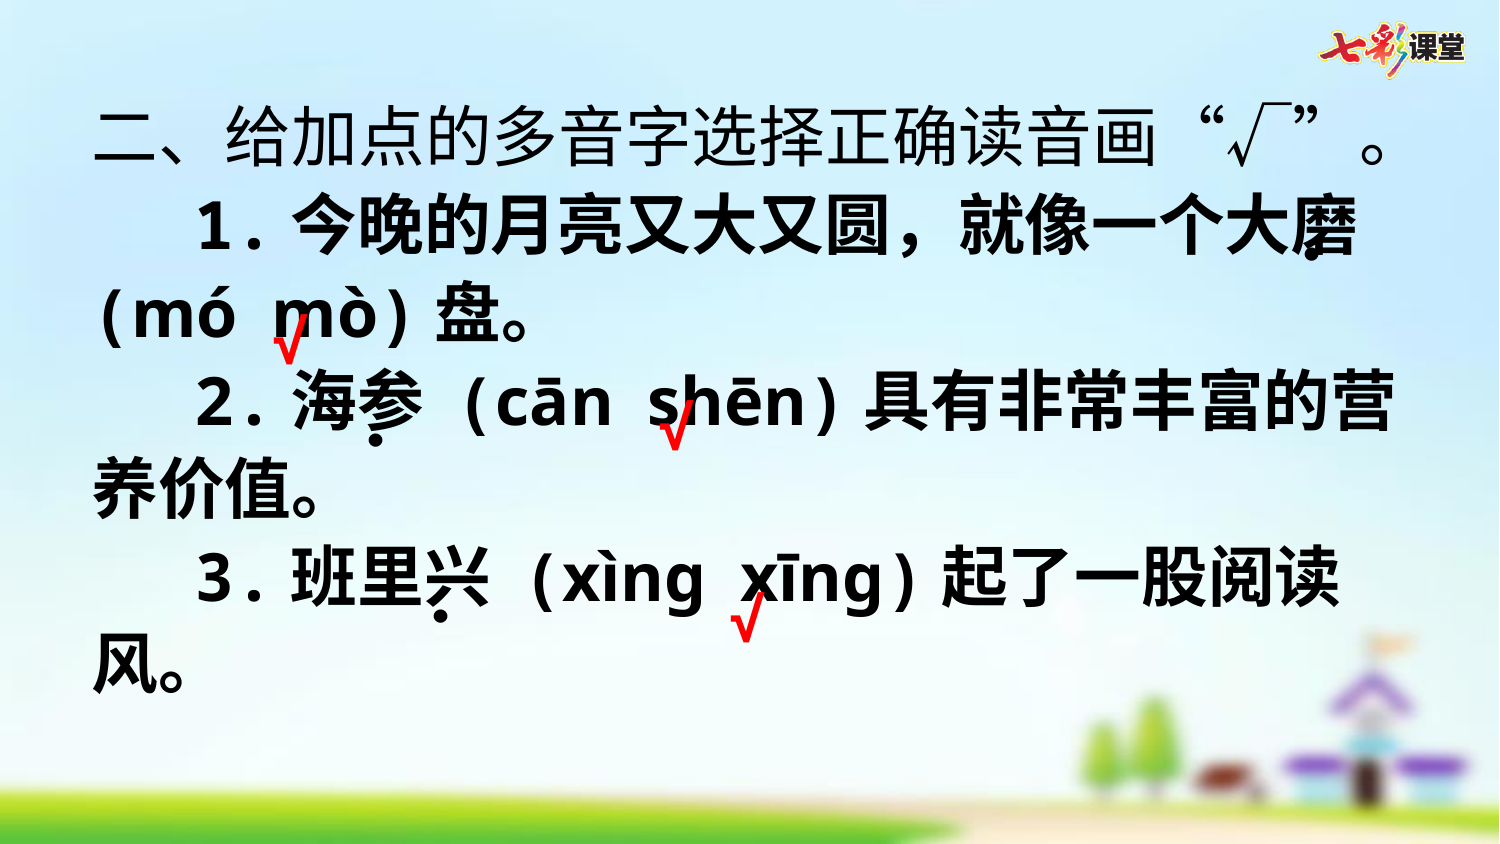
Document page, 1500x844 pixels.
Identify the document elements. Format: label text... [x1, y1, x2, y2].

text_box ． [407, 550, 550, 646]
text_box ． [342, 374, 485, 470]
text_box √ [257, 298, 351, 384]
text_box √ [714, 576, 807, 662]
picture [0, 0, 1499, 844]
text_box ． [1279, 188, 1421, 283]
text_box 二、给加点的多音字选择正确读音画“√”。 1.今晚的月亮又大又圆，就像一个大磨(mó mò)盘。 2.海参 (cān shēn)具有非常丰富的营养价值。 3.班里兴 (xìng xīng)起了一股阅读风。 [76, 87, 1415, 710]
text_box √ [643, 384, 736, 470]
